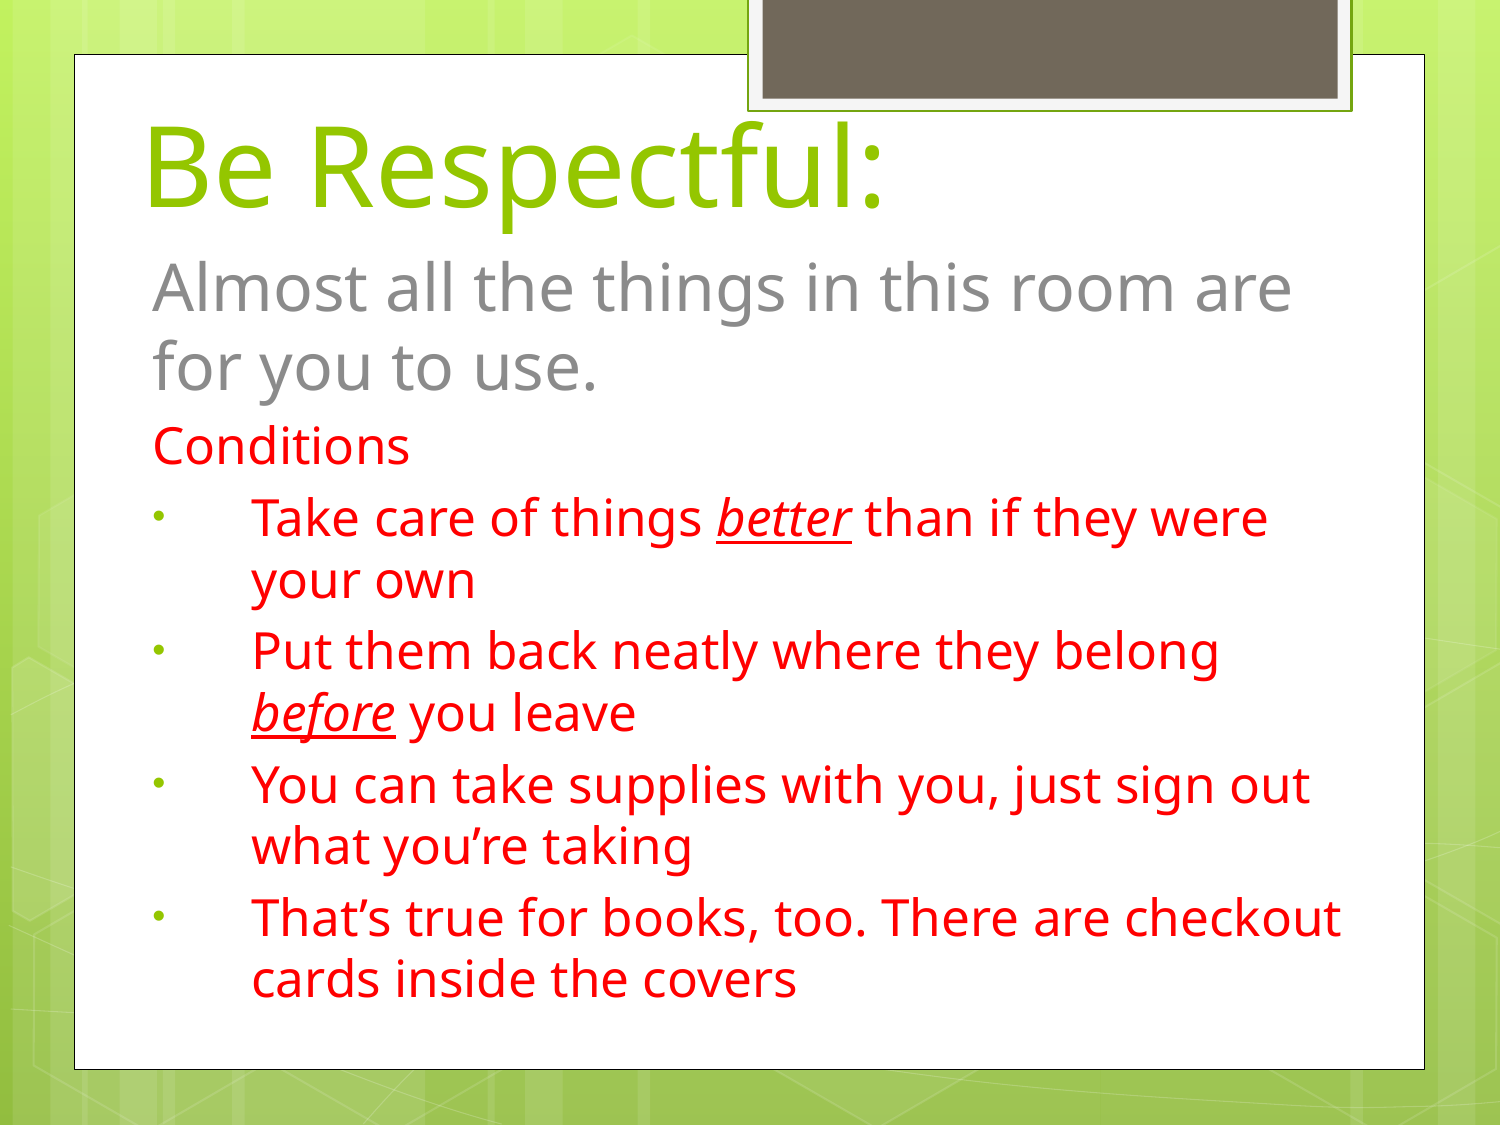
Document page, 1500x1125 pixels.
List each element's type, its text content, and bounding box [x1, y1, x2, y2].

list Almost all the things in this room are for you to use. Conditions Take care of things better than if they were your own Put them back neatly where they belong before you leave You can take supplies with you, just sign out what you’re taking That’s true for books, too. There are checkout cards inside the covers [137, 237, 1388, 1063]
title Be Respectful: [125, 87, 1214, 238]
